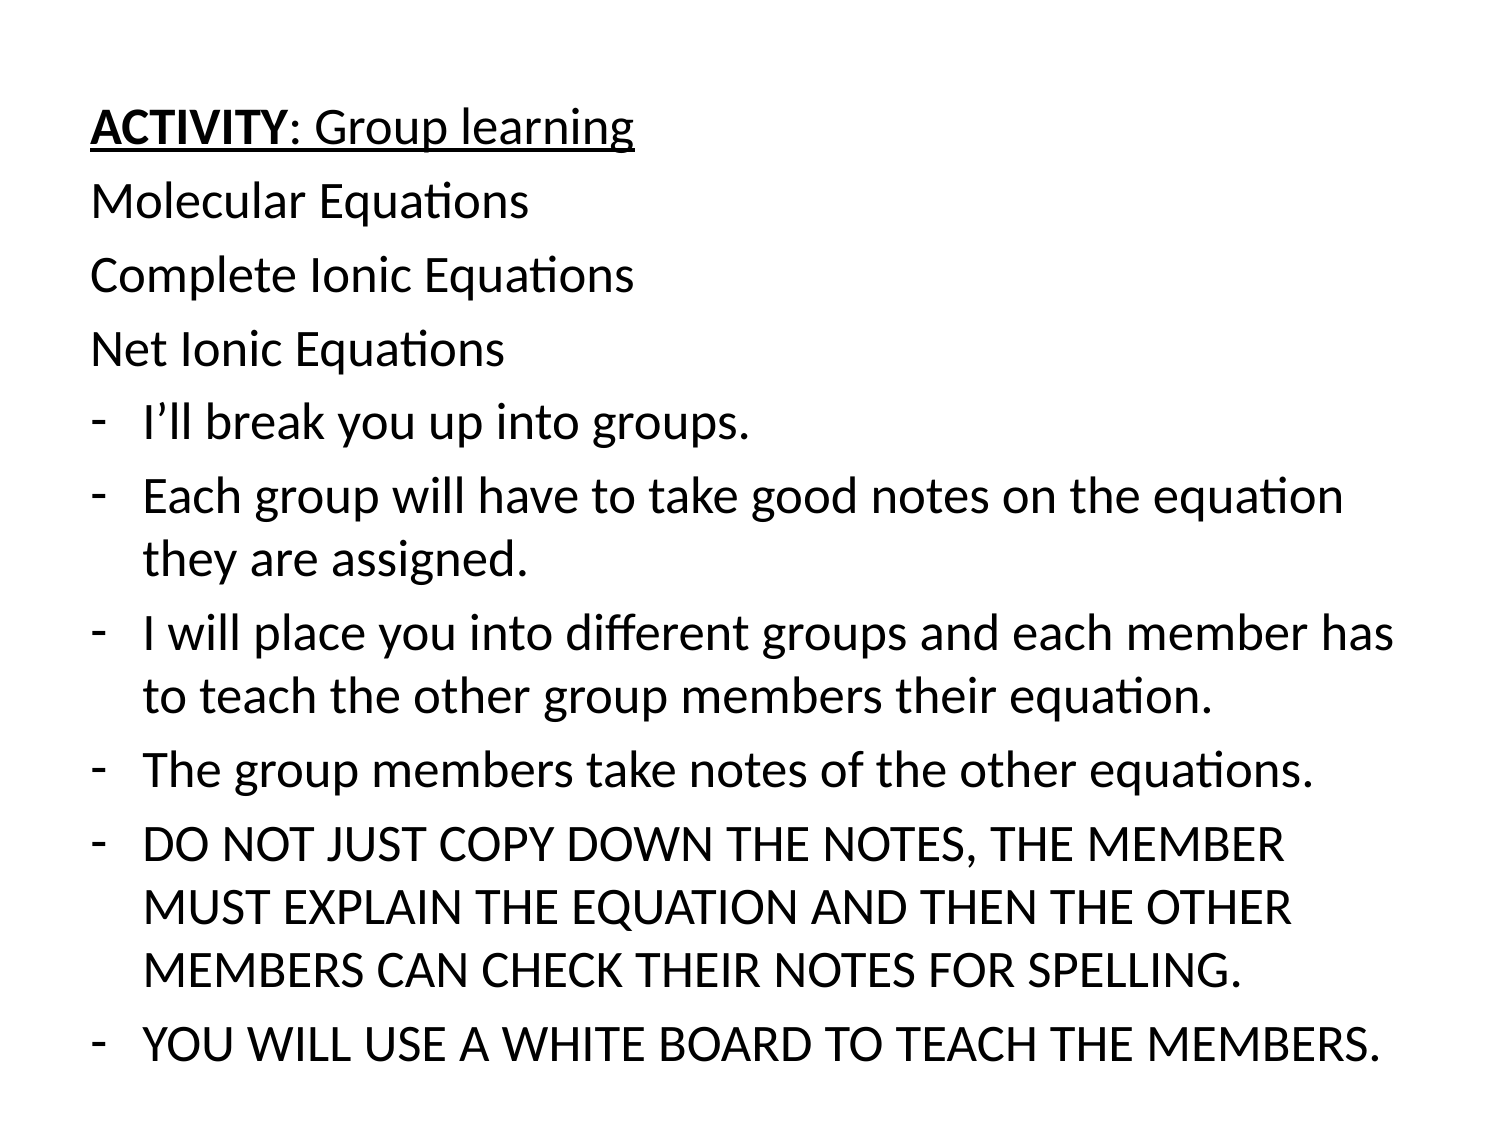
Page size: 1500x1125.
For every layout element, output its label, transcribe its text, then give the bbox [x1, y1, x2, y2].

list ACTIVITY: Group learning Molecular Equations Complete Ionic Equations Net Ionic Equations I’ll break you up into groups. Each group will have to take good notes on the equation they are assigned. I will place you into different groups and each member has to teach the other group members their equation. The group members take notes of the other equations. DO NOT JUST COPY DOWN THE NOTES, THE MEMBER MUST EXPLAIN THE EQUATION AND THEN THE OTHER MEMBERS CAN CHECK THEIR NOTES FOR SPELLING. YOU WILL USE A WHITE BOARD TO TEACH THE MEMBERS. [75, 84, 1425, 1081]
